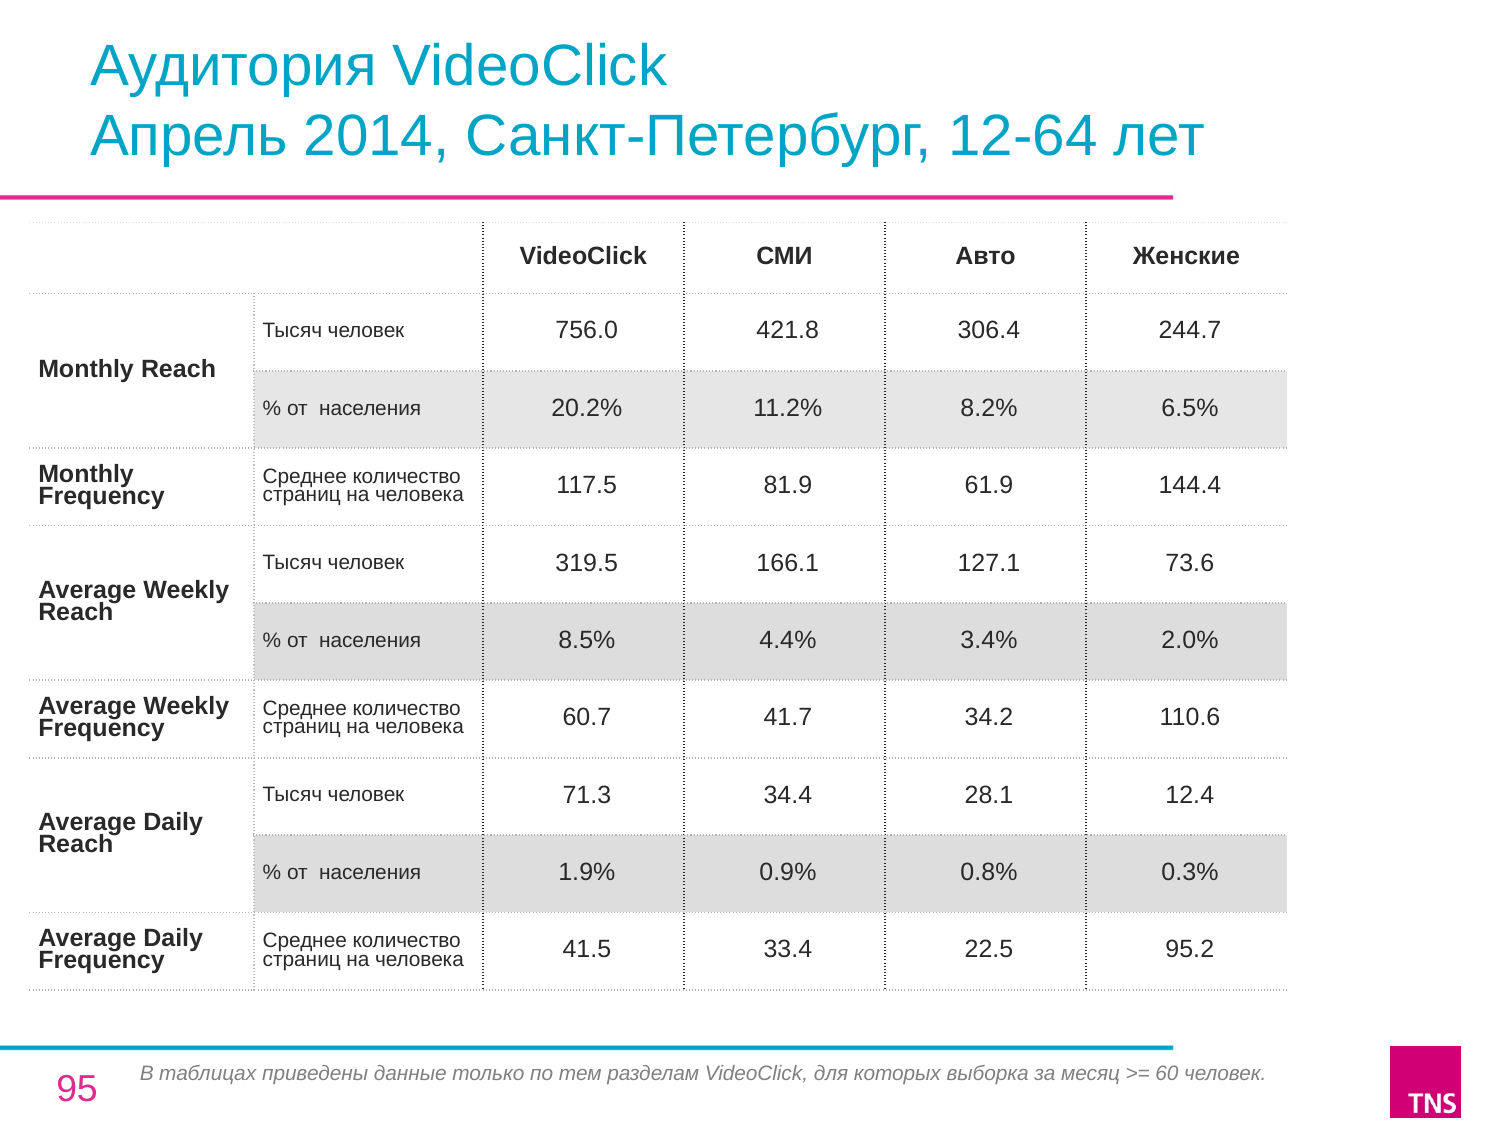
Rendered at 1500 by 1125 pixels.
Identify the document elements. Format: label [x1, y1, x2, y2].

table_header [29, 223, 1287, 294]
slide_number [40, 1055, 392, 1125]
picture [0, 0, 1500, 1125]
title [74, 8, 1476, 187]
table_cell [29, 294, 1287, 990]
text_box [124, 1052, 1463, 1092]
